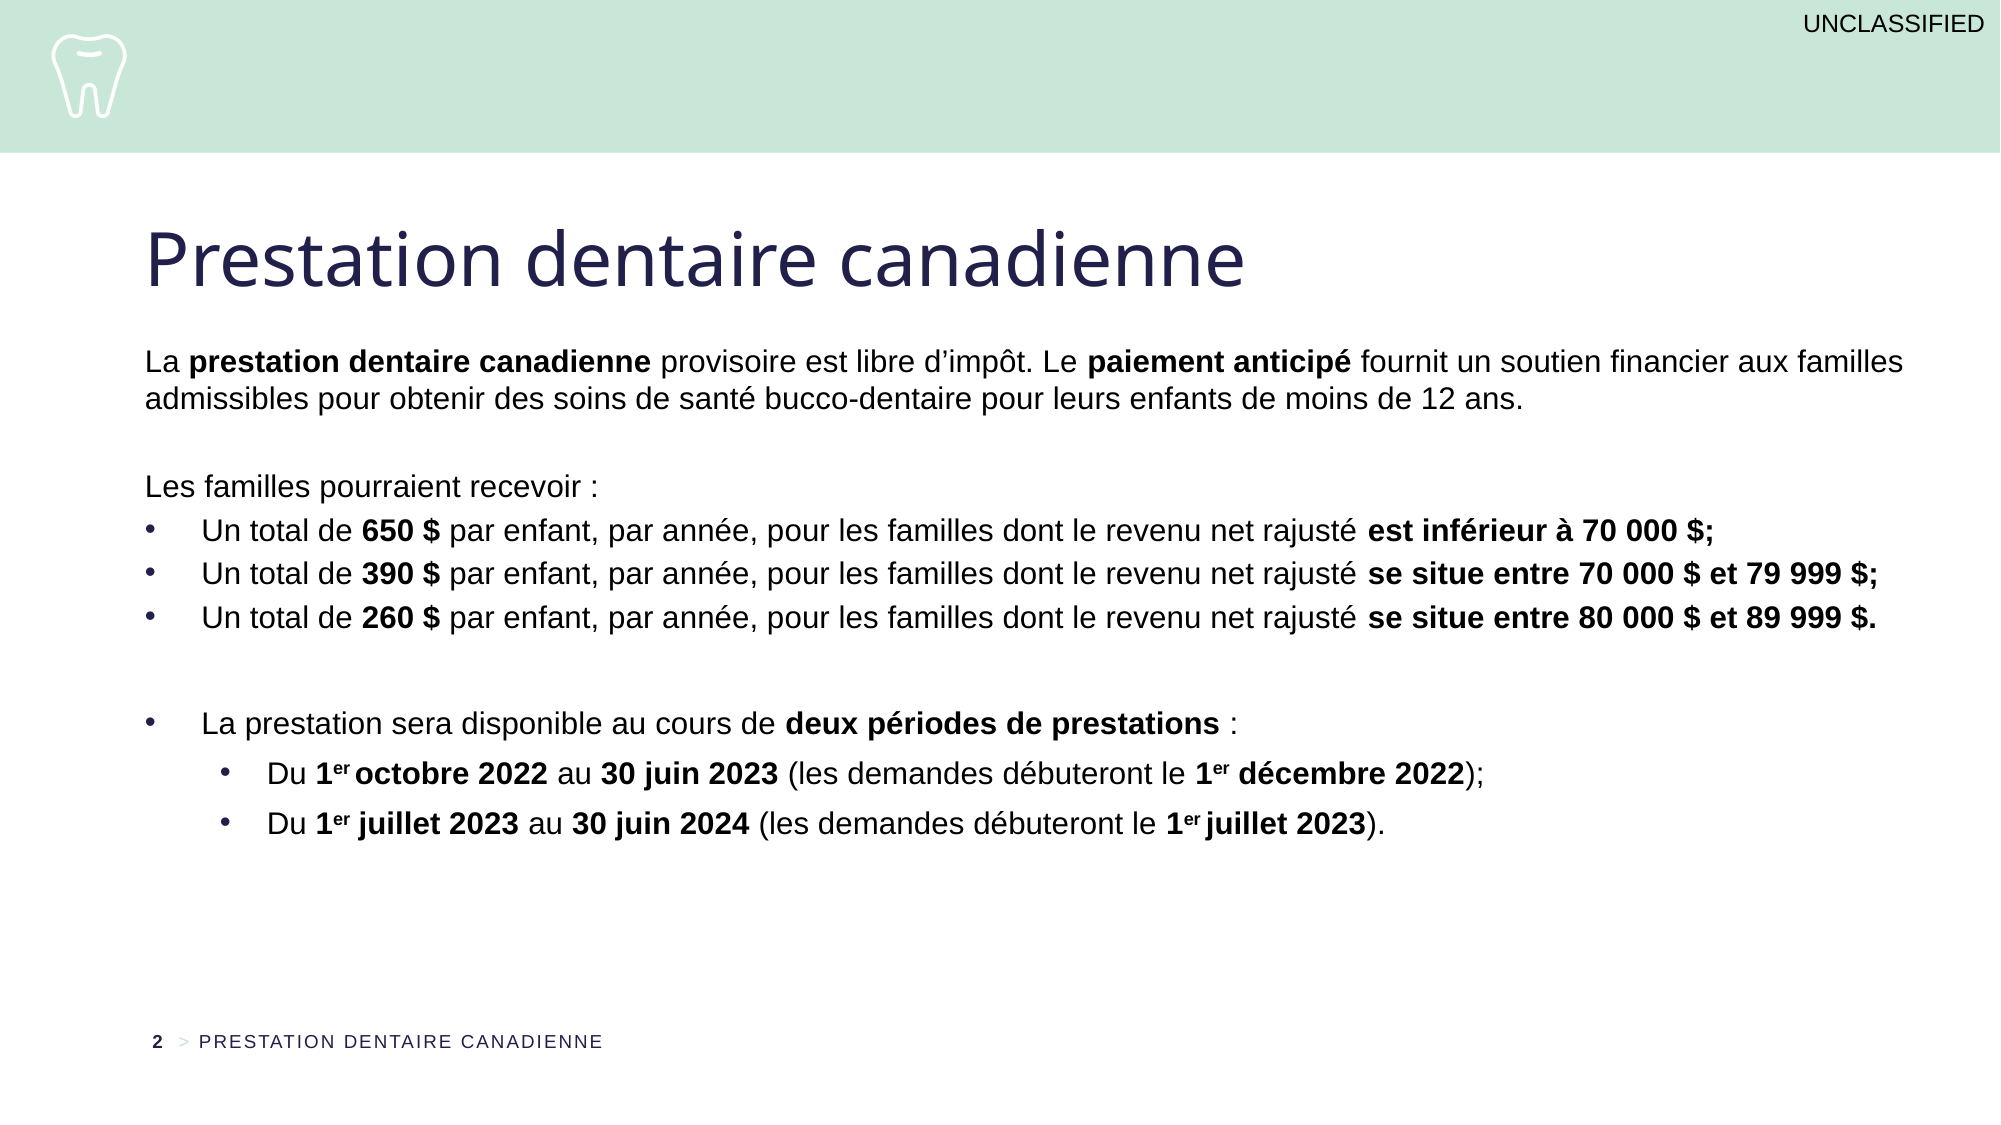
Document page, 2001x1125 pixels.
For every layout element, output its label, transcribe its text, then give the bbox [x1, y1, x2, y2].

text_box Prestation dentaire canadienne [129, 194, 1930, 309]
picture [0, 0, 2000, 225]
text_box La prestation dentaire canadienne provisoire est libre d’impôt. Le paiement anticipé fournit un soutien financier aux familles admissibles pour obtenir des soins de santé bucco-dentaire pour leurs enfants de moins de 12 ans. Les familles pourraient recevoir : Un total de 650 $ par enfant, par année, pour les familles dont le revenu net rajusté est inférieur à 70 000 $; Un total de 390 $ par enfant, par année, pour les familles dont le revenu net rajusté se situe entre 70 000 $ et 79 999 $; Un total de 260 $ par enfant, par année, pour les familles dont le revenu net rajusté se situe entre 80 000 $ et 89 999 $. La prestation sera disponible au cours de deux périodes de prestations : Du 1er octobre 2022 au 30 juin 2023 (les demandes débuteront le 1er décembre 2022); Du 1er juillet 2023 au 30 juin 2024 (les demandes débuteront le 1er juillet 2023). [129, 333, 1928, 916]
